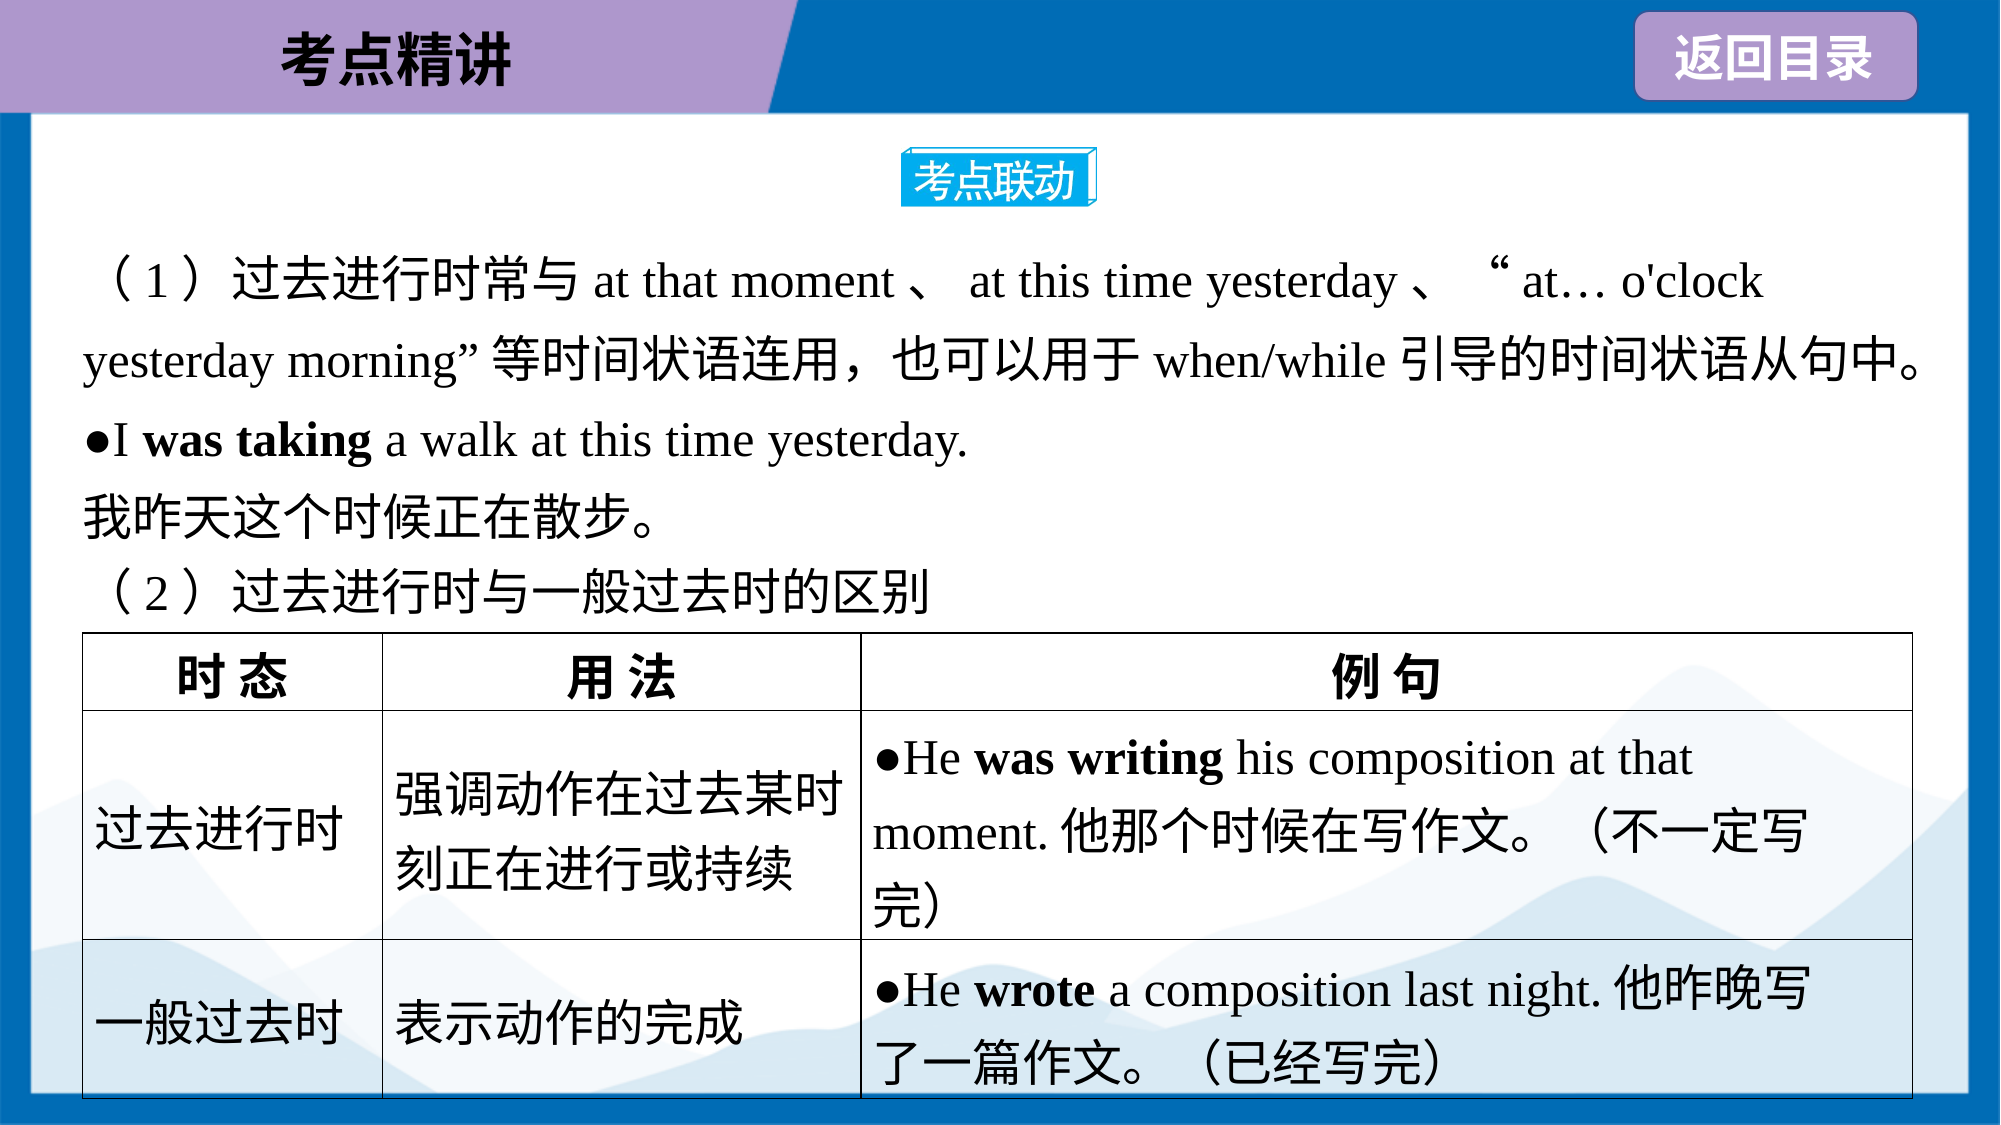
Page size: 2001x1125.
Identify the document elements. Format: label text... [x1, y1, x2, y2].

table_cell 表示动作的完成 [383, 940, 860, 1098]
table_header 用 法 [383, 634, 860, 710]
table_cell ●He wrote a composition last night.他昨晚写 了一篇作文。（已经写完） [862, 940, 1912, 1098]
table_cell ●He was writing his composition at that moment.他那个时候在写作文。（不一定写完） [862, 711, 1912, 939]
picture [0, 0, 2000, 1125]
table_header 时 态 [83, 634, 382, 710]
table_cell 强调动作在过去某时 刻正在进行或持续 [383, 711, 860, 939]
table_header 例 句 [862, 634, 1912, 710]
table_cell 一般过去时 [83, 940, 382, 1098]
table_cell 过去进行时 [83, 711, 382, 939]
text_box （1）过去进行时常与at that moment、at this time yesterday、“at… o'clock yesterday morning”等时间状语连用，也可以用于when/while引导的时间状语从句中。 ●I was taking a walk at this time yesterday. 我昨天这个时候正在散步。 （2）过去进行时与一般过去时的区别 [82, 228, 1917, 614]
